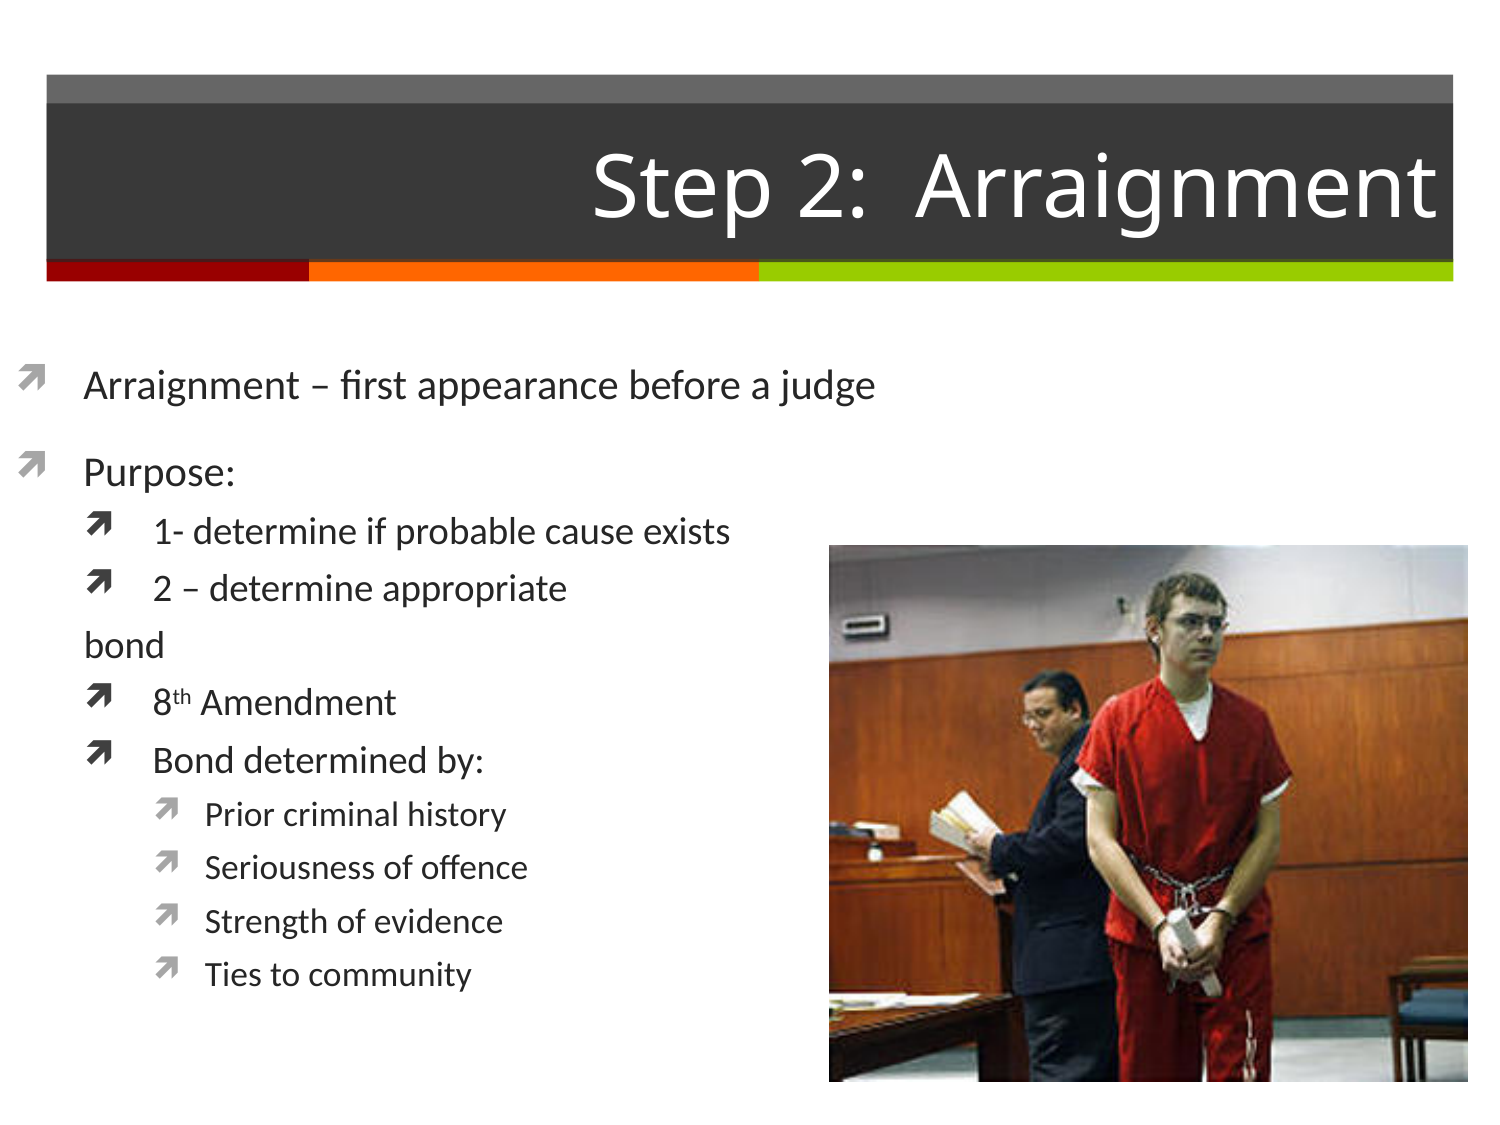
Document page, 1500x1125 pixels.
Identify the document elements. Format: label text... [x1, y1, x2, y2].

list Arraignment – first appearance before a judge Purpose: 1- determine if probable cause exists 2 – determine appropriate bond 8th Amendment Bond determined by: Prior criminal history Seriousness of offence Strength of evidence Ties to community [0, 350, 1161, 1005]
title Step 2: Arraignment [46, 103, 1454, 263]
picture [829, 545, 1468, 1082]
